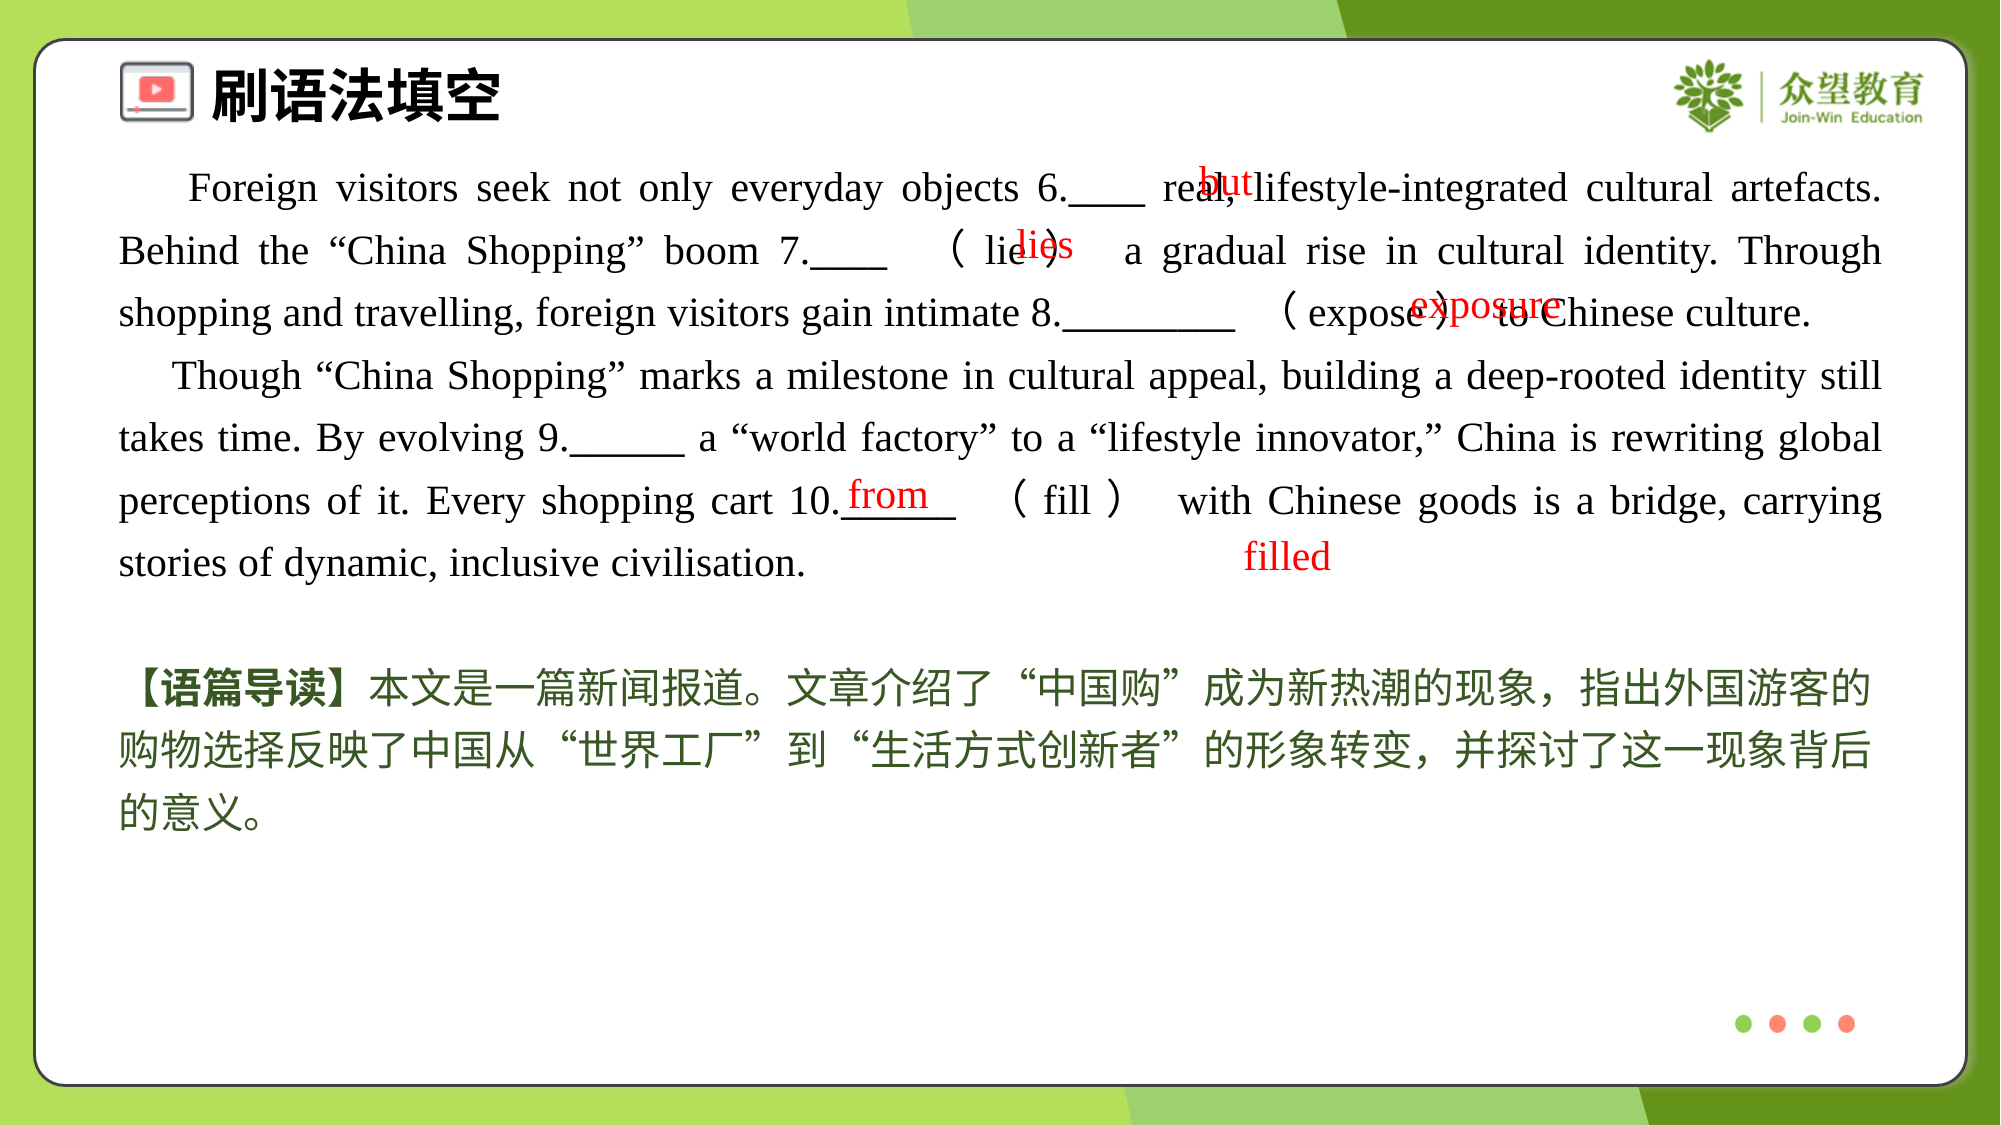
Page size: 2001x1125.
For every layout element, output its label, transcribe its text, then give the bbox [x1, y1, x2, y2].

text_box but [1194, 141, 1258, 199]
text_box lies [1011, 203, 1079, 262]
text_box filled [1238, 516, 1336, 574]
picture [0, 0, 2000, 1125]
text_box Foreign visitors seek not only everyday objects 6.____ real, lifestyle-integrated cultural artefacts. Behind the “China Shopping” boom 7.____ （lie） a gradual rise in cultural identity. Through shopping and travelling, foreign visitors gain intimate 8._________ （expose） to Chinese culture. Though “China Shopping” marks a milestone in cultural appeal, building a deep-rooted identity still takes time. By evolving 9.______ a “world factory” to a “lifestyle innovator,” China is rewriting global perceptions of it. Every shopping cart 10.______ （fill） with Chinese goods is a bridge, carrying stories of dynamic, inclusive civilisation. [118, 147, 1883, 643]
text_box from [843, 453, 934, 512]
text_box 【语篇导读】本文是一篇新闻报道。文章介绍了“中国购”成为新热潮的现象，指出外国游客的购物选择反映了中国从“世界工厂”到“生活方式创新者”的形象转变，并探讨了这一现象背后的意义。 [118, 649, 1883, 770]
text_box exposure [1405, 264, 1566, 322]
